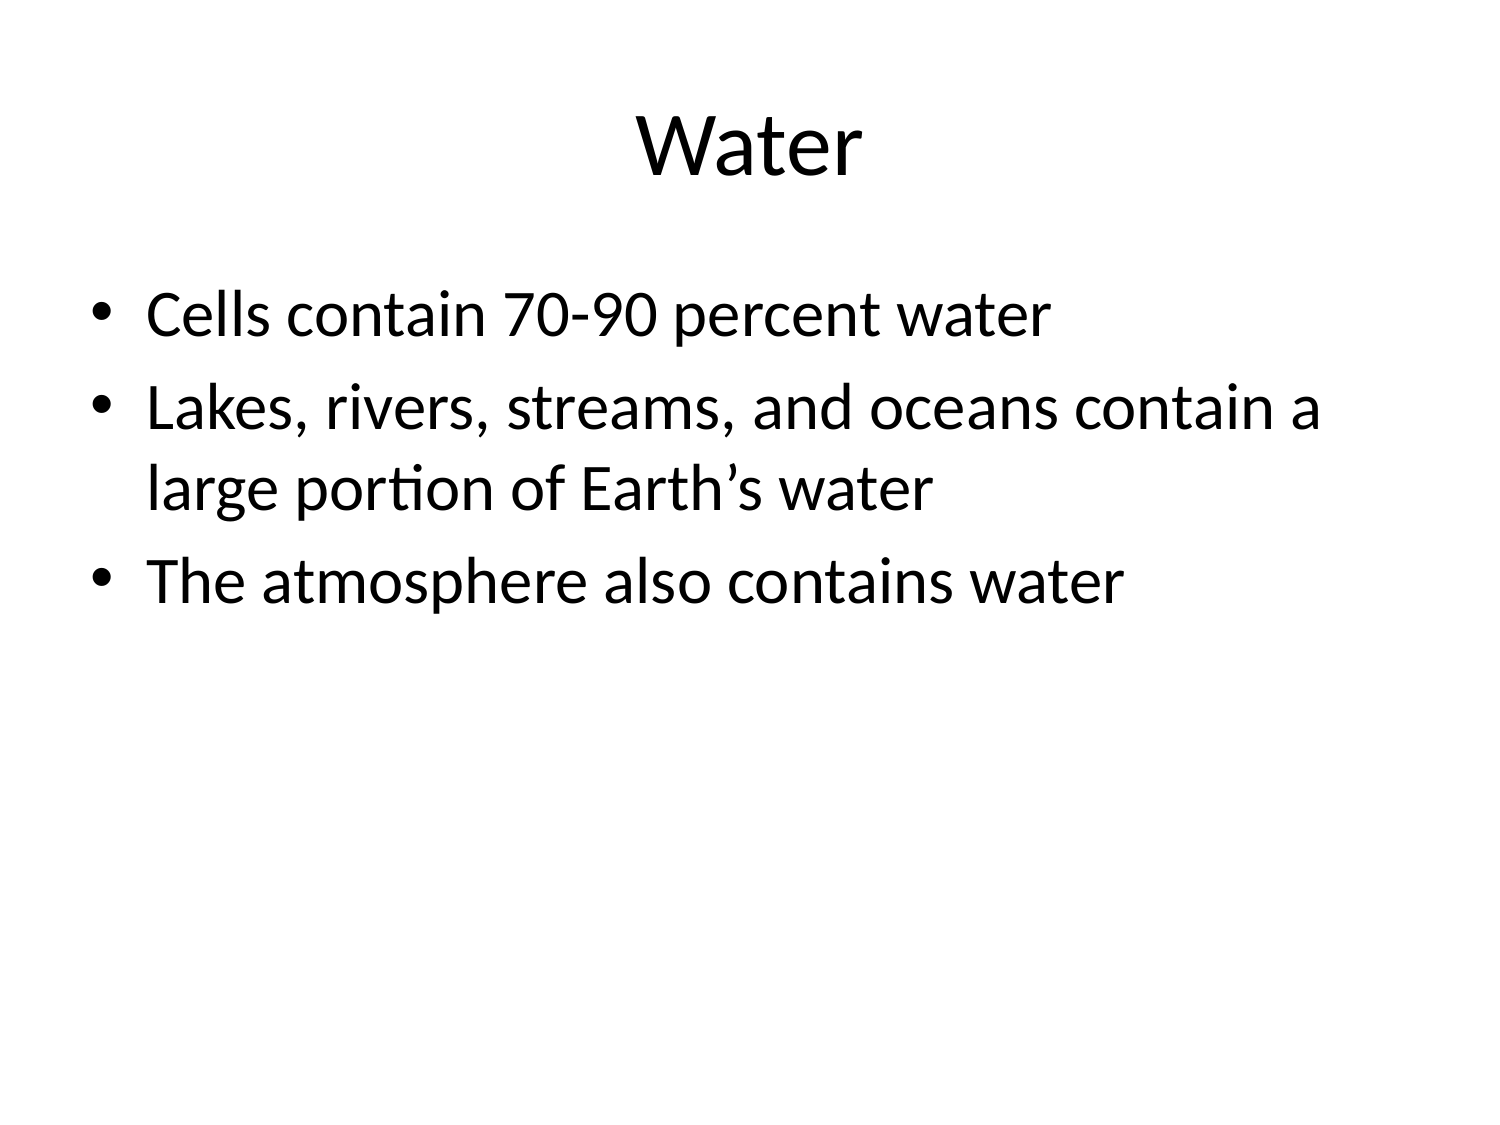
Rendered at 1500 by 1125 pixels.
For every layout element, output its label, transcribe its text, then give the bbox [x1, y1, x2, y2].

title Water [75, 45, 1425, 233]
list Cells contain 70-90 percent water Lakes, rivers, streams, and oceans contain a large portion of Earth’s water The atmosphere also contains water [75, 262, 1425, 1005]
